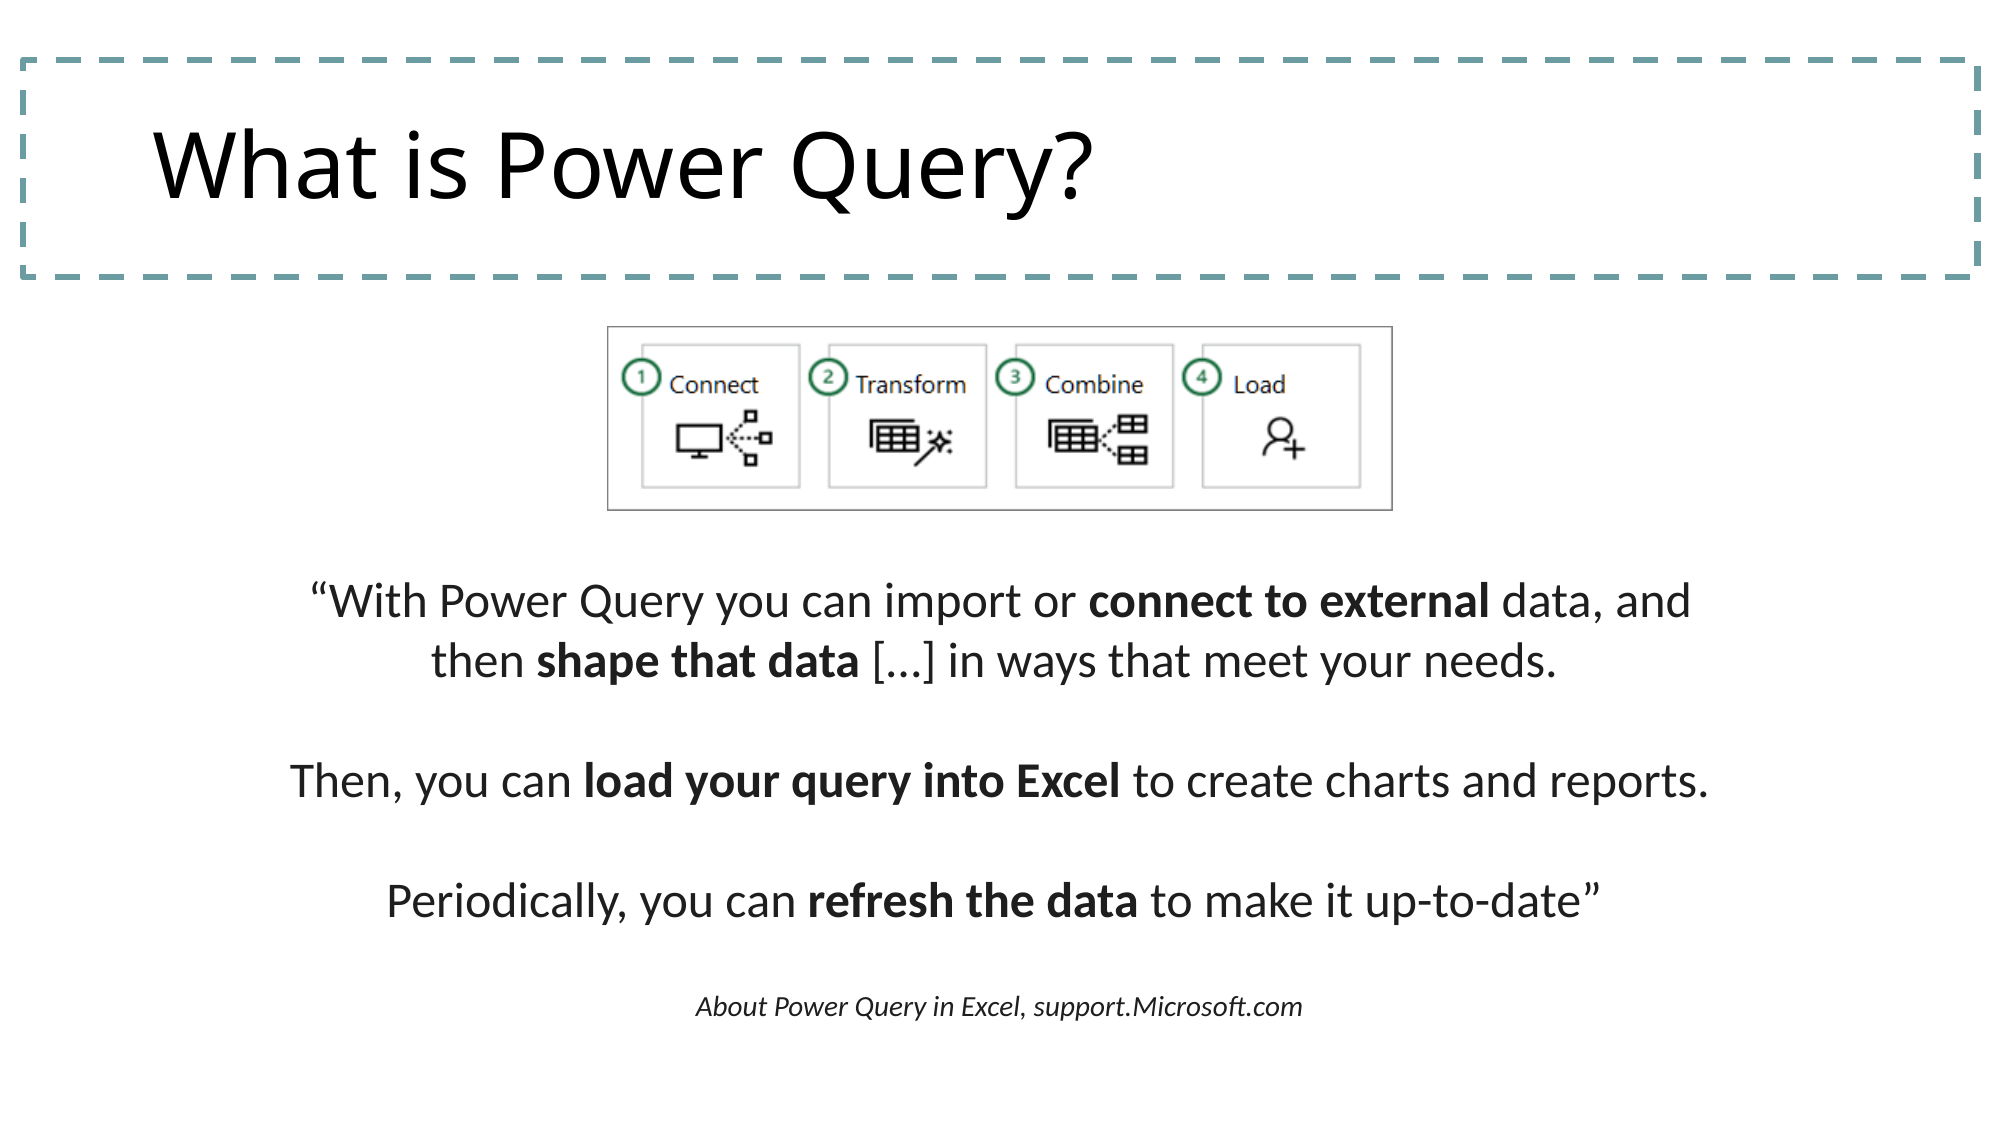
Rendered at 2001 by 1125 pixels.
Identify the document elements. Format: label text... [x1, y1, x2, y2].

title What is Power Query? [137, 59, 1863, 278]
text_box “With Power Query you can import or connect to external data, and then shape that data […] in ways that meet your needs. Then, you can load your query into Excel to create charts and reports. Periodically, you can refresh the data to make it up-to-date” About Power Query in Excel, support.Microsoft.com [137, 559, 1863, 1030]
picture [607, 326, 1393, 511]
